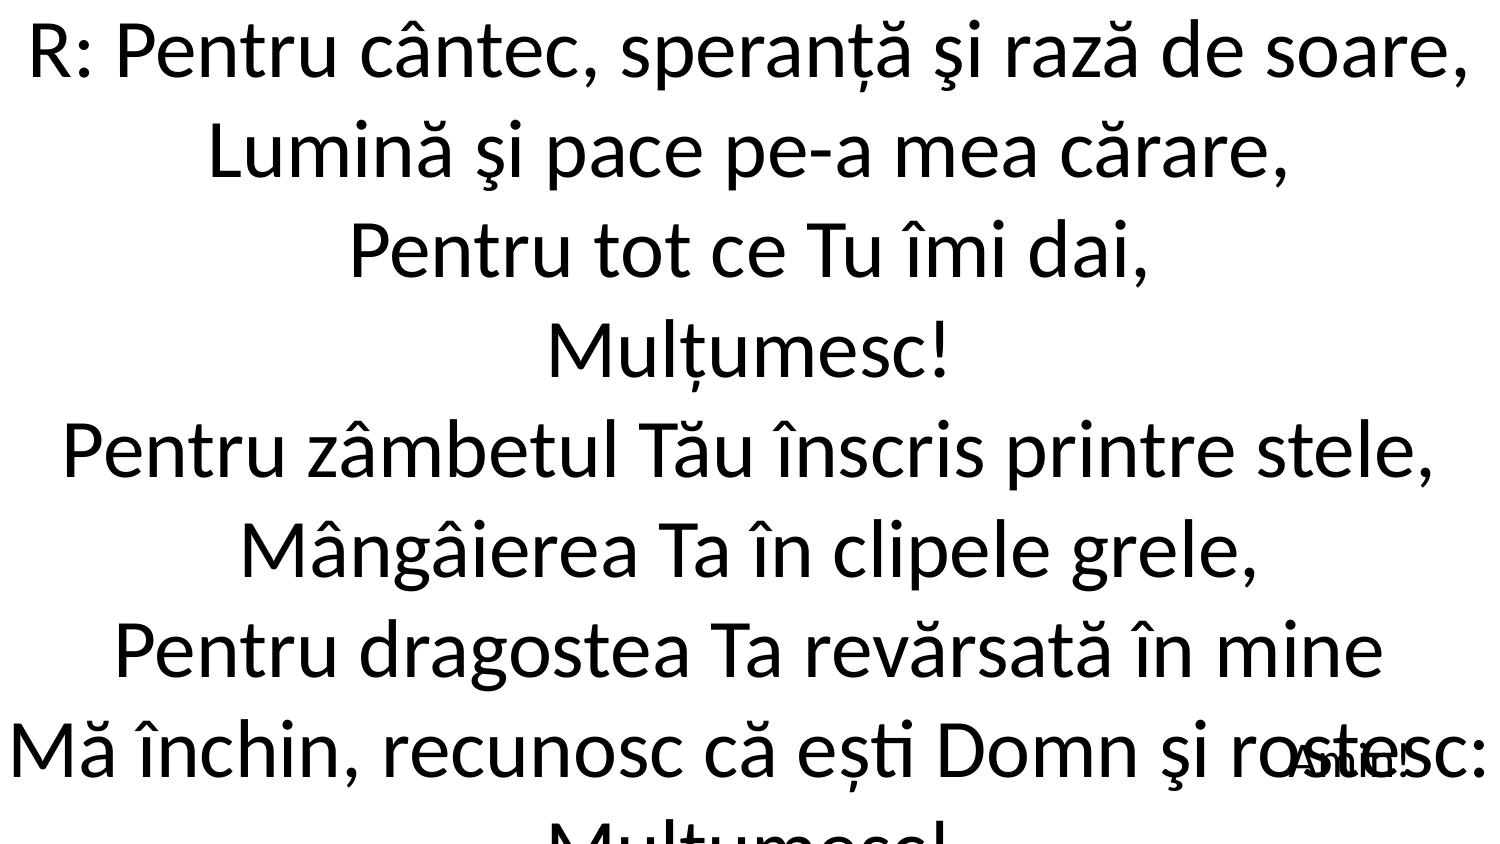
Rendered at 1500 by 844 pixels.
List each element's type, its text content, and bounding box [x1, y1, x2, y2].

text_box Amin! [1273, 674, 1427, 795]
text_box R: Pentru cântec, speranță şi rază de soare, Lumină şi pace pe-a mea cărare, Pentru tot ce Tu îmi dai, Mulțumesc! Pentru zâmbetul Tău înscris printre stele, Mângâierea Ta în clipele grele, Pentru dragostea Ta revărsată în mine Mă închin, recunosc că ești Domn şi rostesc: Mulțumesc! [0, 0, 1500, 844]
